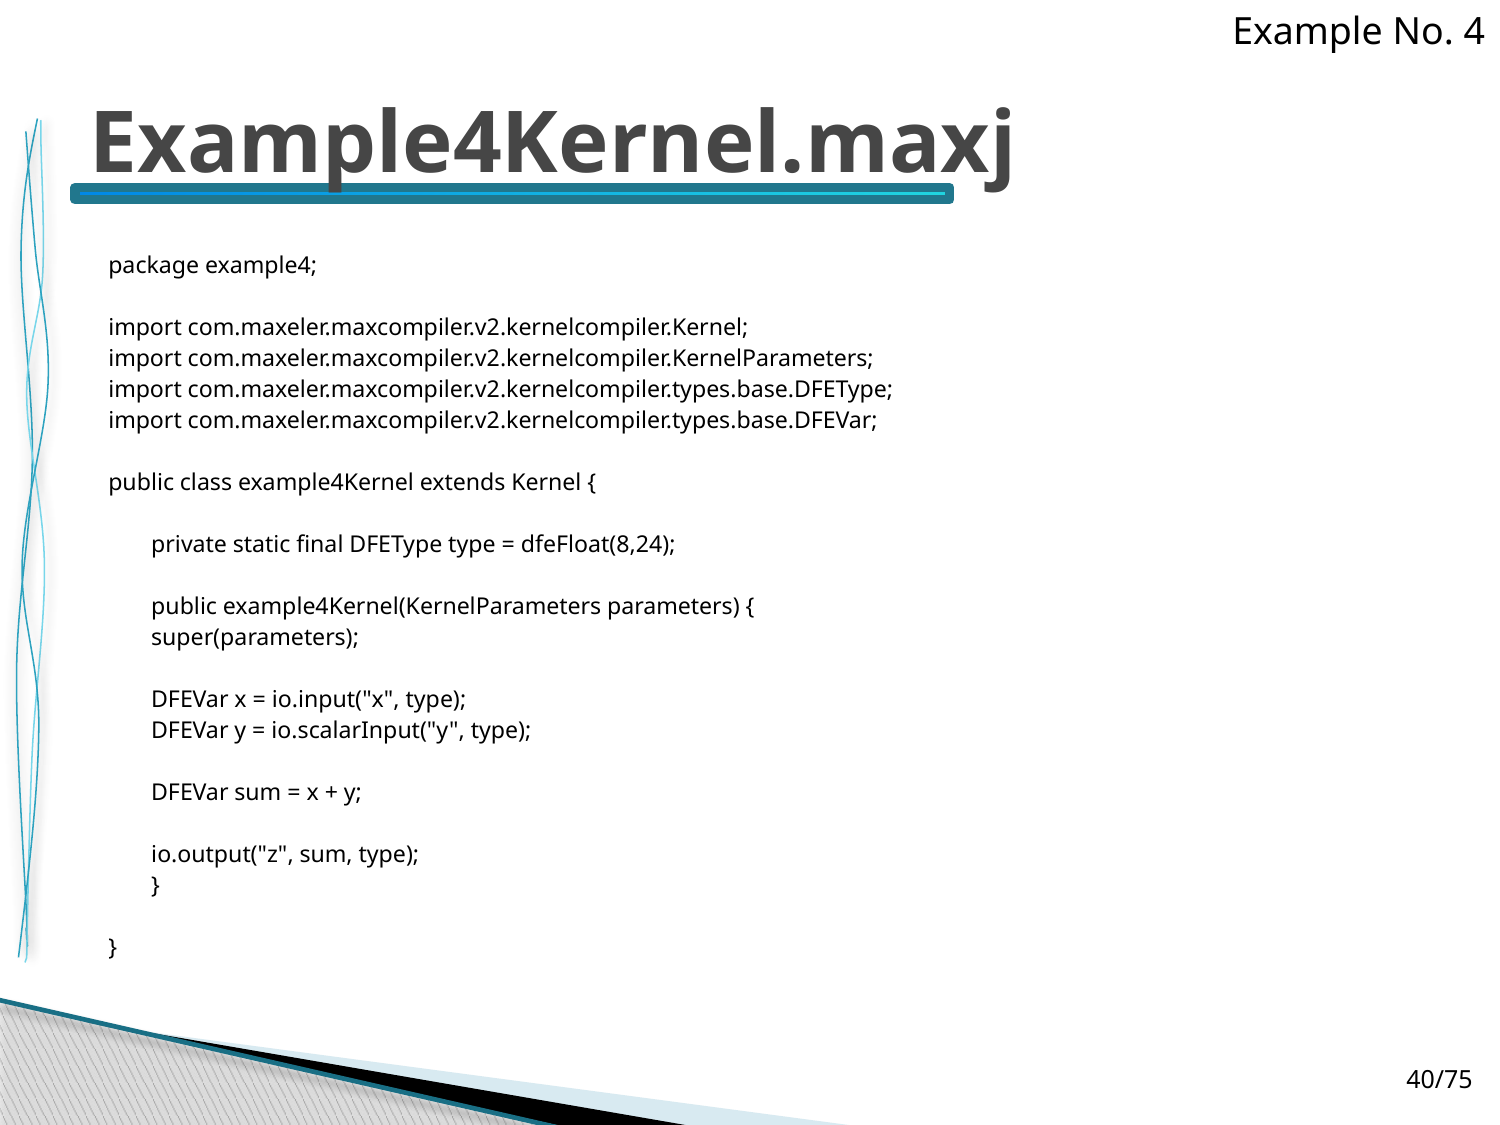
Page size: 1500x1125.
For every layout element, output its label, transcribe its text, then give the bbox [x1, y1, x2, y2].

title Example4Kernel.maxj [75, 45, 1425, 233]
list Example No. 4 [1074, 0, 1500, 63]
list package example4; import com.maxeler.maxcompiler.v2.kernelcompiler.Kernel; import com.maxeler.maxcompiler.v2.kernelcompiler.KernelParameters; import com.maxeler.maxcompiler.v2.kernelcompiler.types.base.DFEType; import com.maxeler.maxcompiler.v2.kernelcompiler.types.base.DFEVar; public class example4Kernel extends Kernel { private static final DFEType type = dfeFloat(8,24); public example4Kernel(KernelParameters parameters) { super(parameters); DFEVar x = io.input("x", type); DFEVar y = io.scalarInput("y", type); DFEVar sum = x + y; io.output("z", sum, type); } } [75, 243, 1425, 986]
